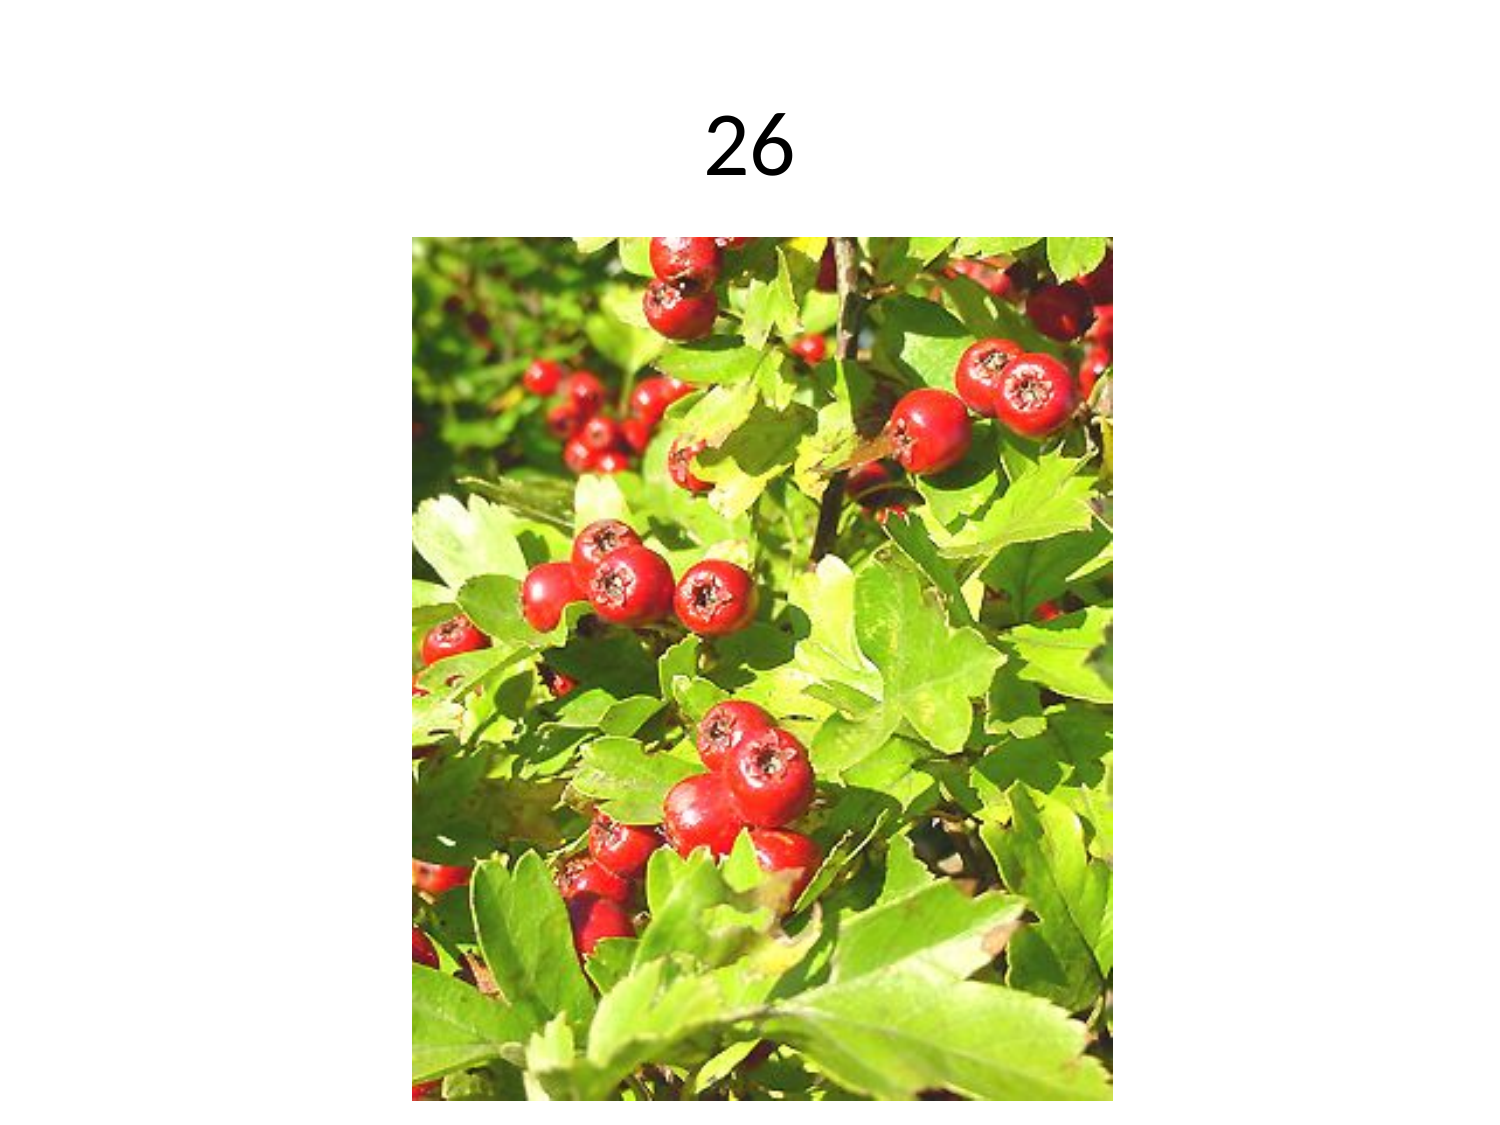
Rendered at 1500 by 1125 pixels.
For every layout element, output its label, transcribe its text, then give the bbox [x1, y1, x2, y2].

title 26 [75, 45, 1425, 233]
picture [412, 237, 1113, 1102]
